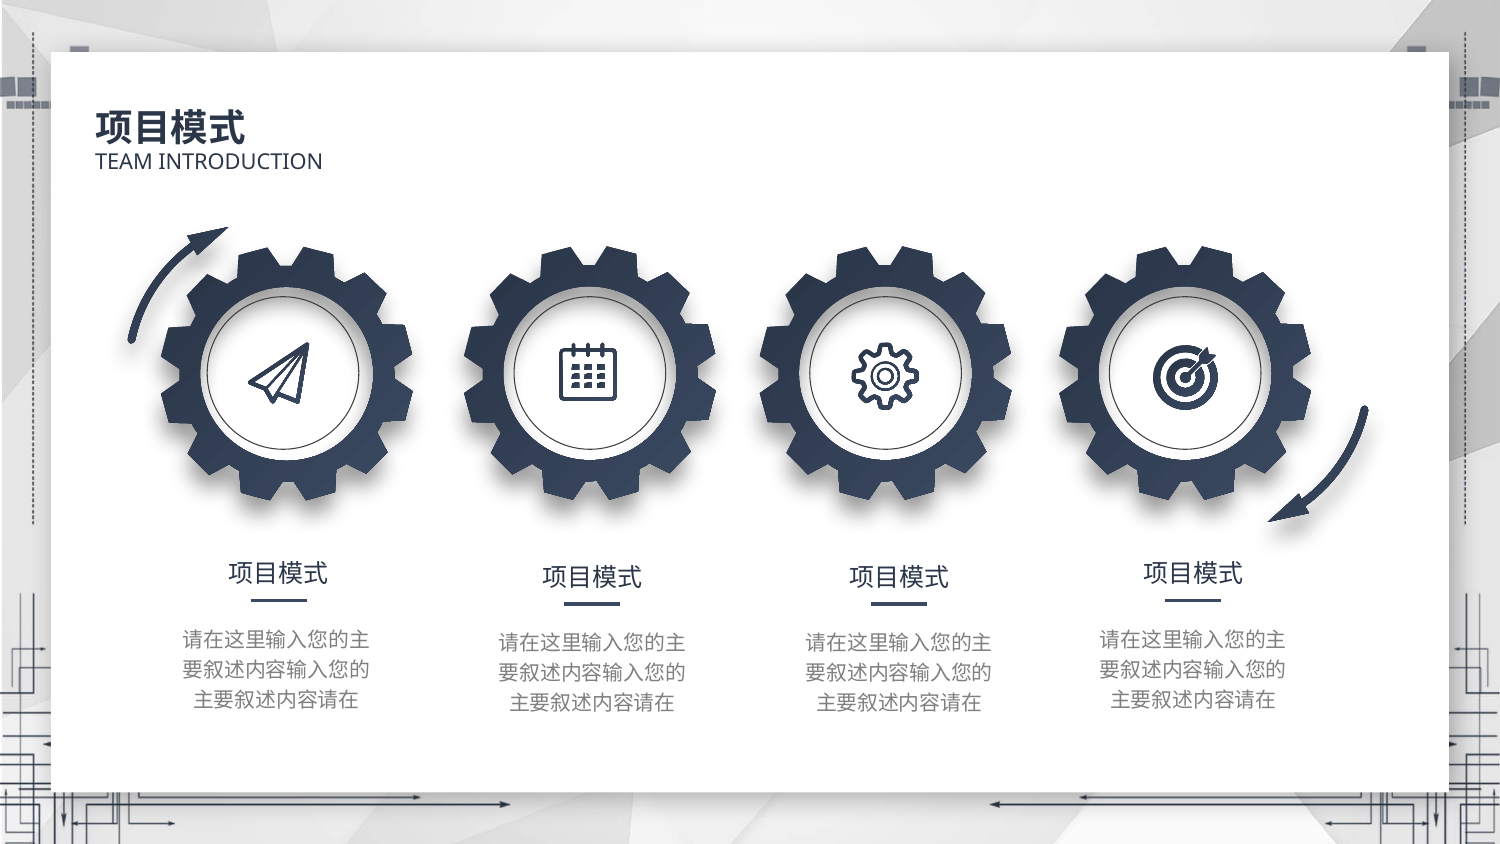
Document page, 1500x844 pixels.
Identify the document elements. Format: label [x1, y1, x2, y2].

text_box [462, 245, 717, 501]
picture [0, 0, 1500, 844]
text_box [1109, 296, 1262, 450]
text_box [126, 225, 233, 345]
text_box [1153, 345, 1218, 410]
text_box [1264, 404, 1370, 524]
text_box [851, 342, 919, 410]
text_box [207, 296, 359, 450]
text_box [159, 550, 395, 718]
text_box [95, 92, 340, 178]
text_box [1075, 550, 1311, 718]
text_box [247, 342, 310, 404]
text_box [809, 296, 962, 450]
text_box [1058, 245, 1313, 501]
text_box [758, 245, 1013, 501]
text_box [558, 342, 617, 401]
text_box [514, 296, 666, 450]
text_box [781, 553, 1017, 721]
text_box [159, 245, 414, 502]
text_box [475, 553, 710, 721]
